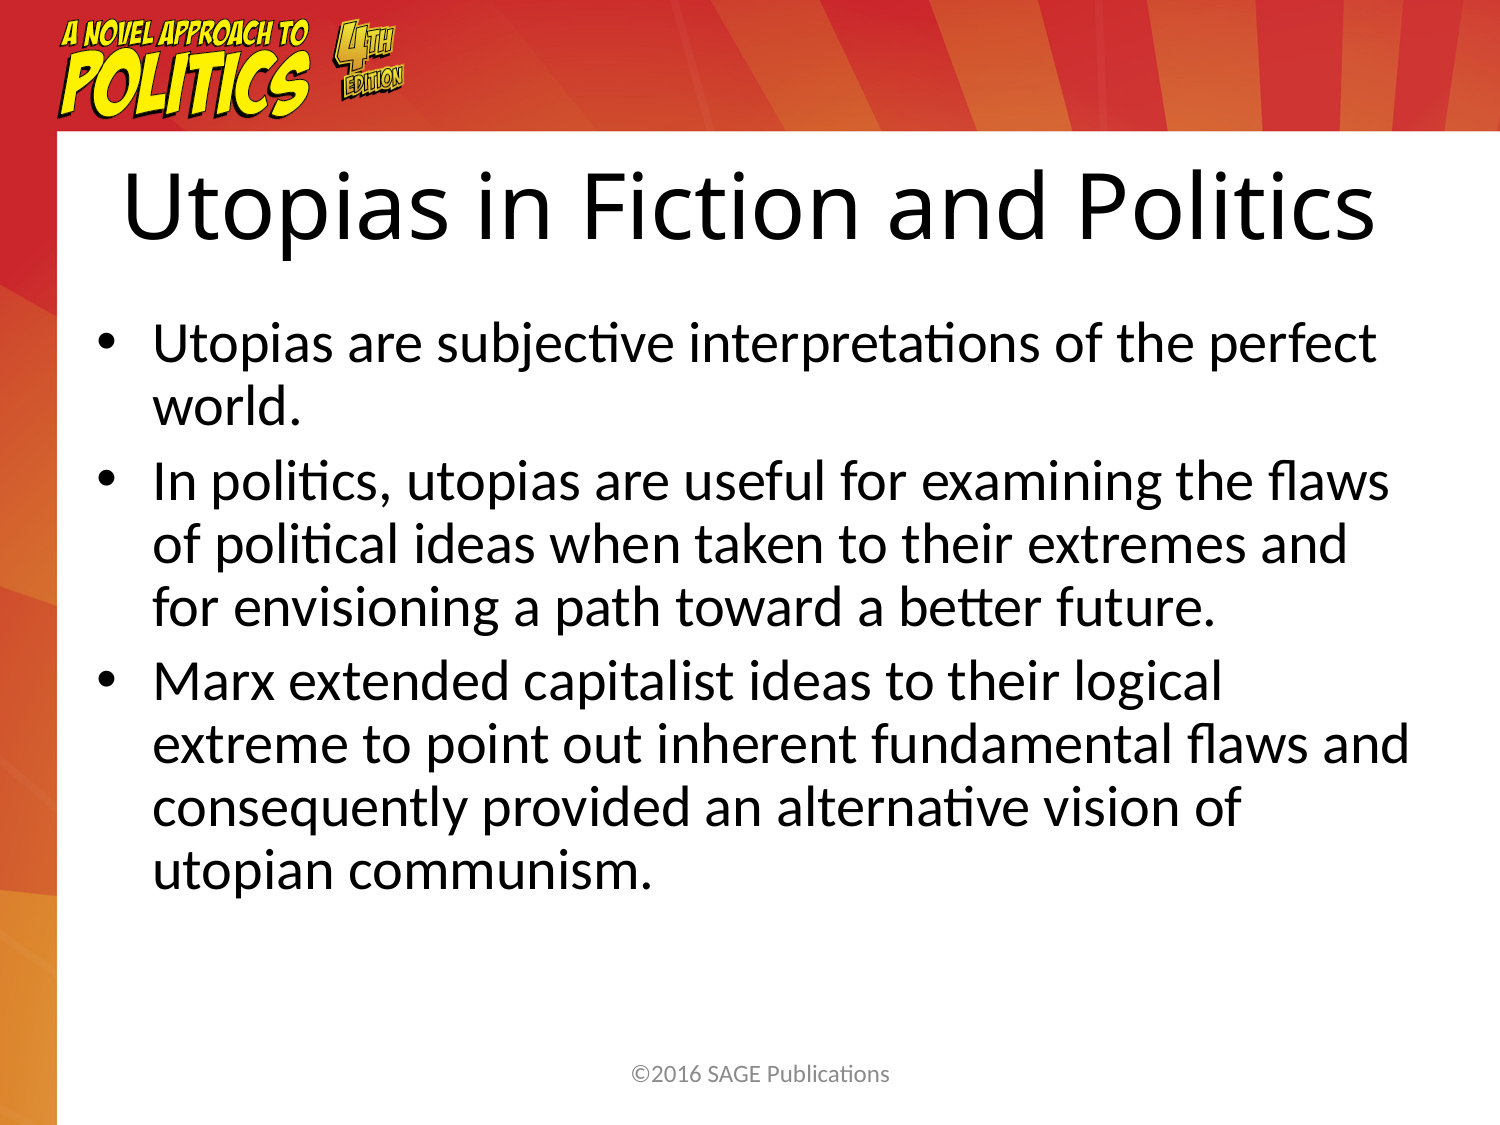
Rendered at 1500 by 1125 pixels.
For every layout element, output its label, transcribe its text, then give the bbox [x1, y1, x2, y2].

title Utopias in Fiction and Politics [75, 115, 1425, 291]
text_box Utopias are subjective interpretations of the perfect world. In politics, utopias are useful for examining the flaws of political ideas when taken to their extremes and for envisioning a path toward a better future. Marx extended capitalist ideas to their logical extreme to point out inherent fundamental flaws and consequently provided an alternative vision of utopian communism. [81, 304, 1432, 1080]
picture [0, 0, 1500, 1125]
